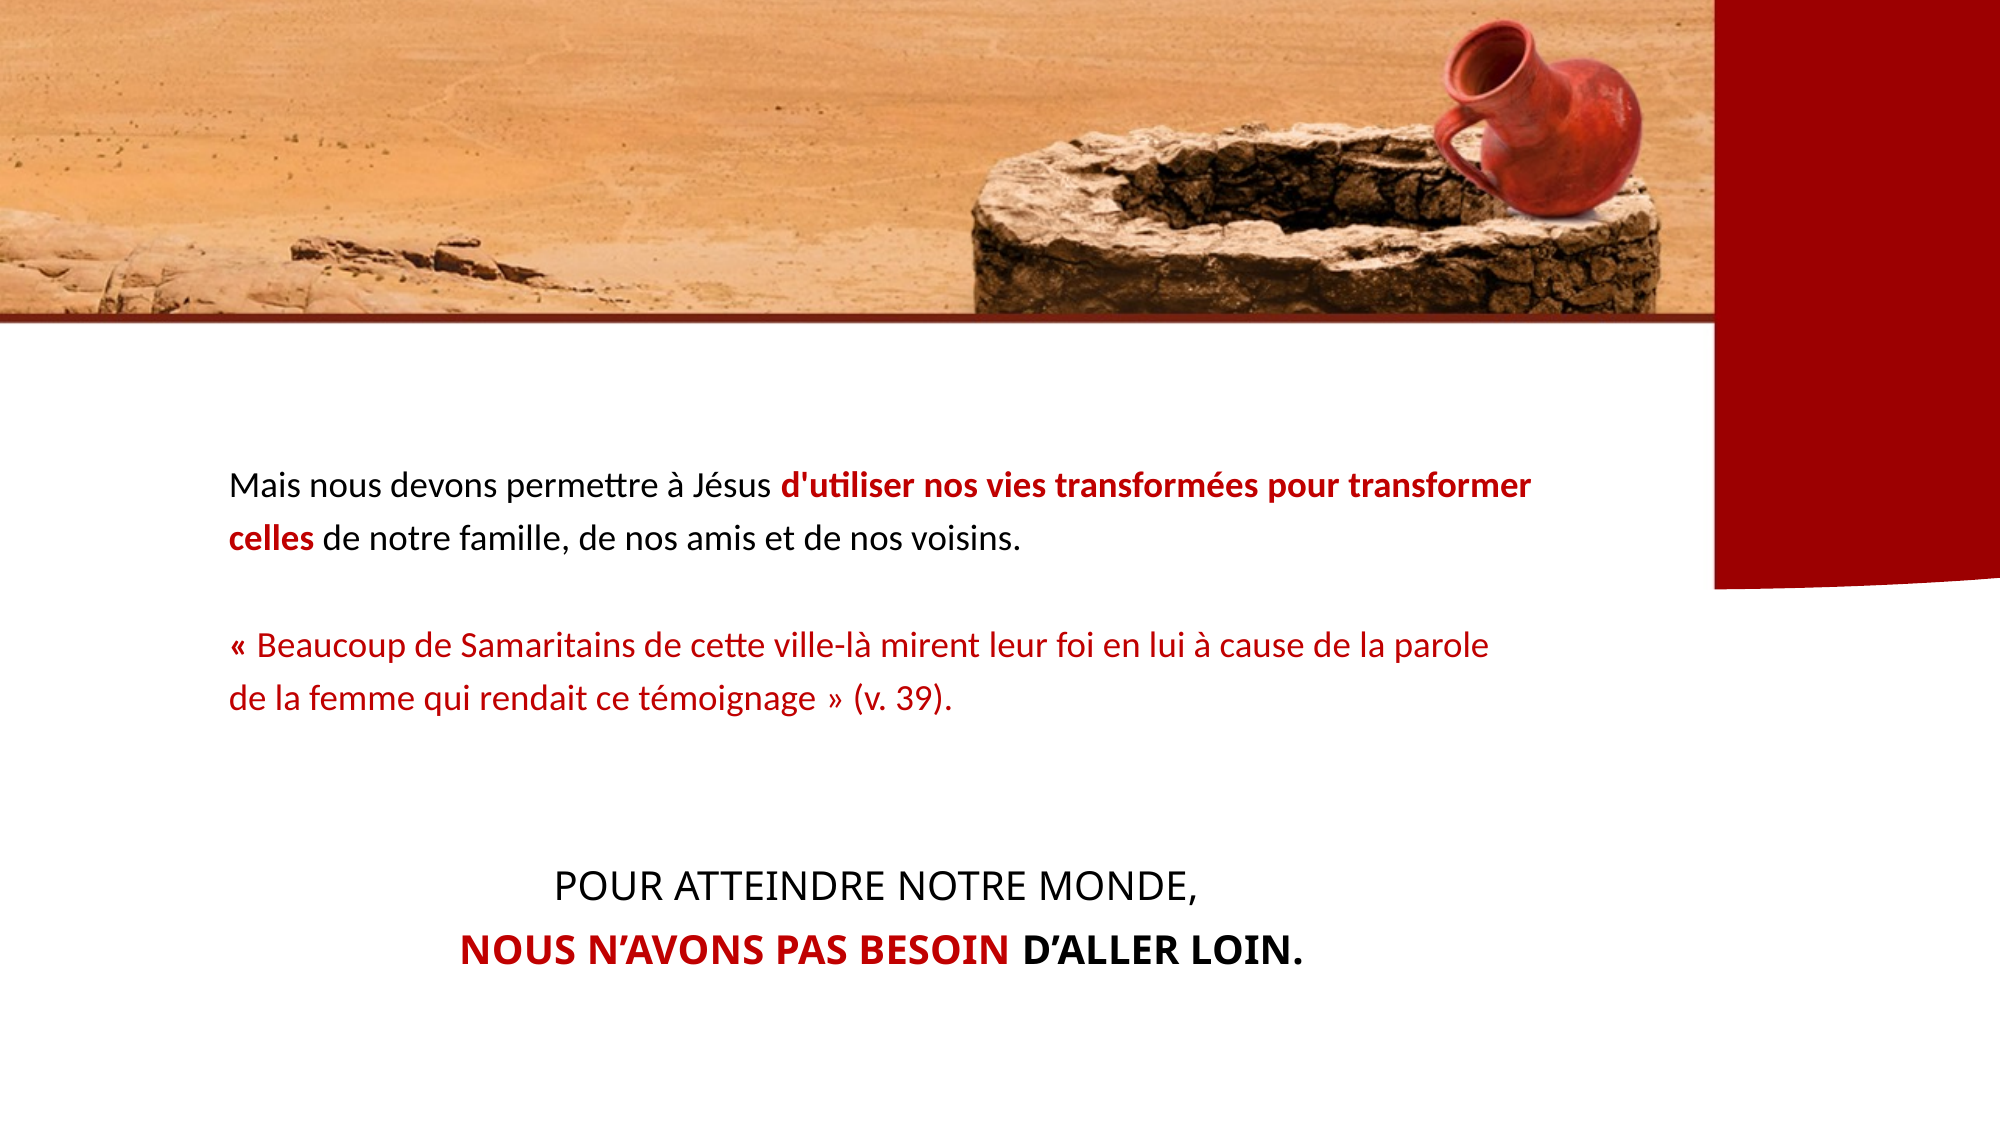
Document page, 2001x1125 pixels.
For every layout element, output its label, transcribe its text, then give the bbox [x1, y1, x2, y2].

picture [0, 0, 2000, 609]
list Mais nous devons permettre à Jésus d'utiliser nos vies transformées pour transformer celles de notre famille, de nos amis et de nos voisins. « Beaucoup de Samaritains de cette ville-là mirent leur foi en lui à cause de la parole de la femme qui rendait ce témoignage » (v. 39). POUR ATTEINDRE NOTRE MONDE, NOUS N’AVONS PAS BESOIN D’ALLER LOIN. [213, 609, 1550, 982]
